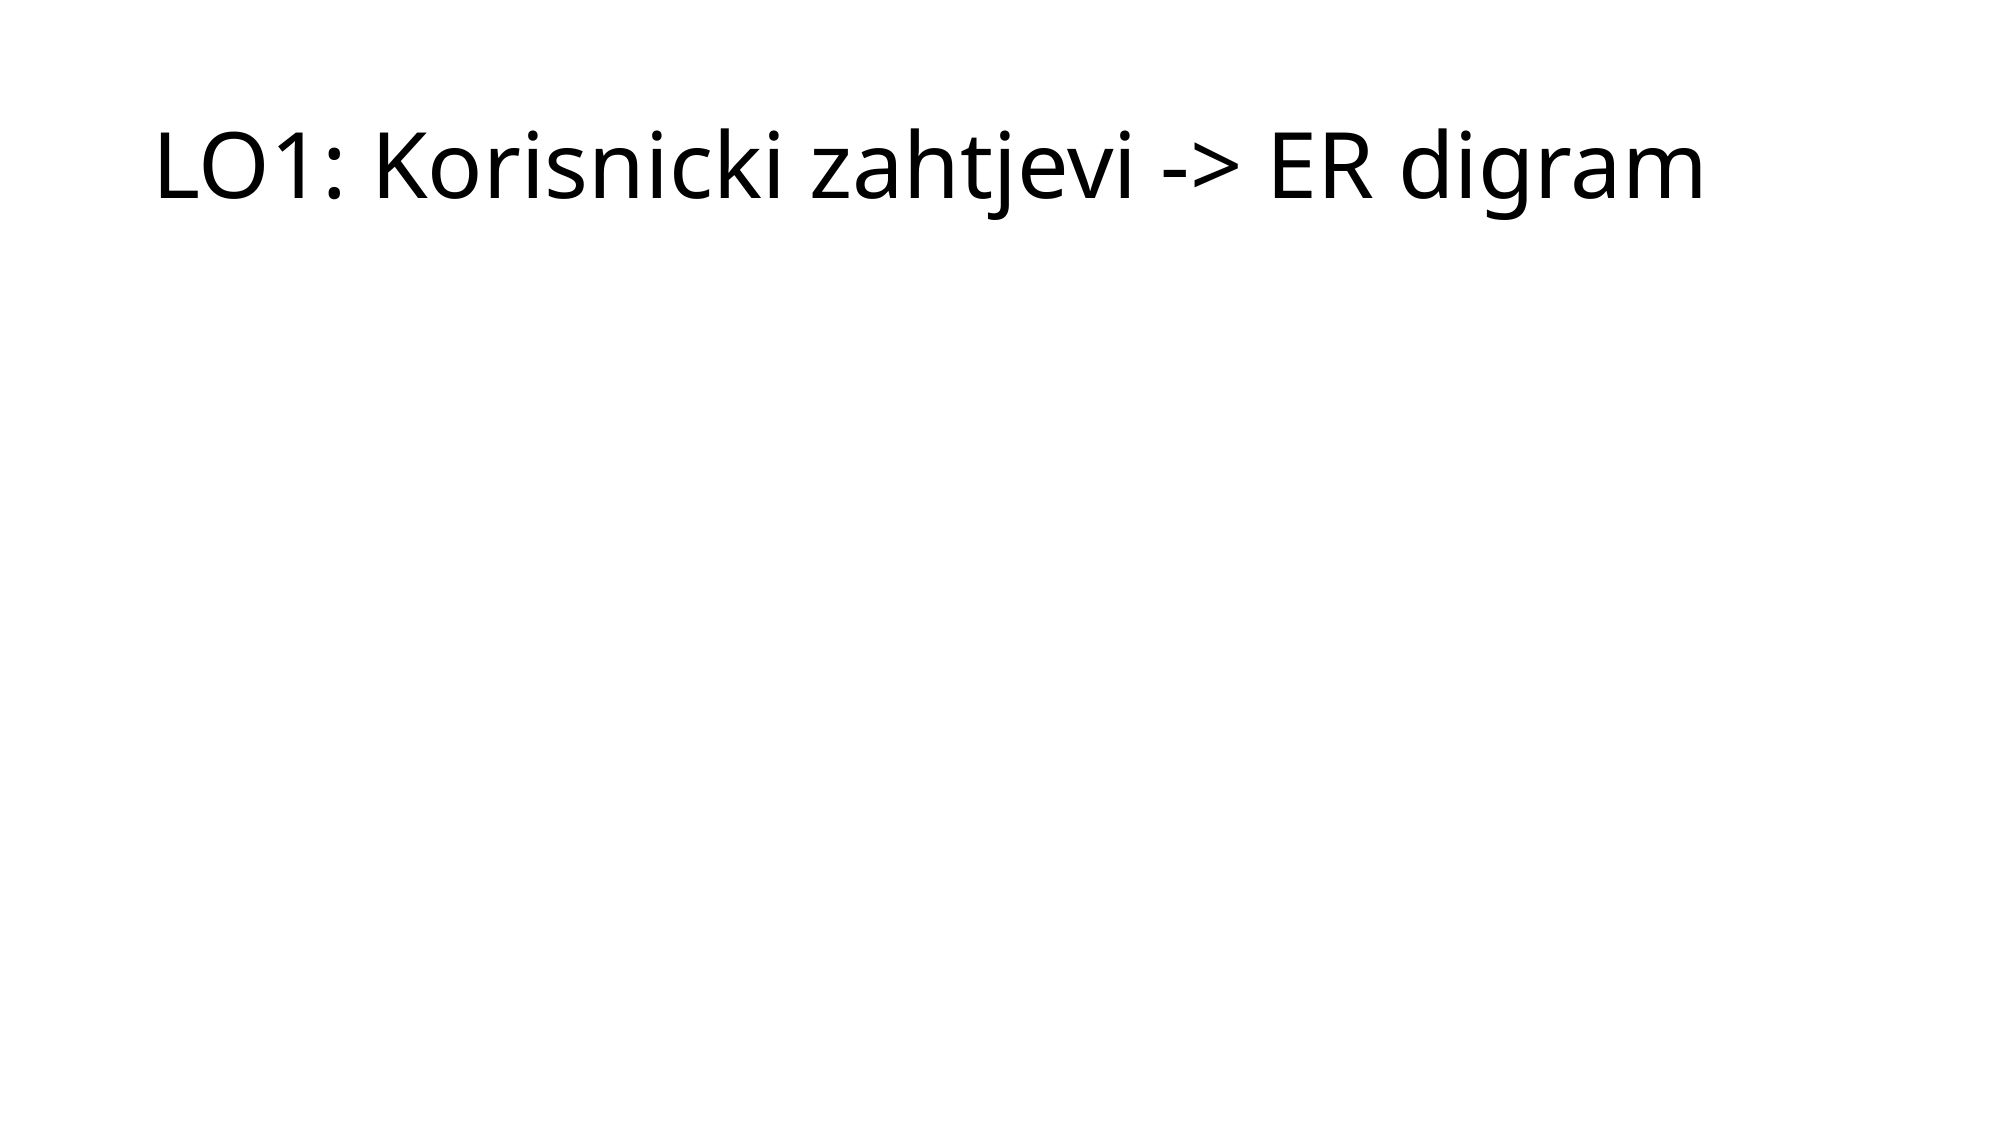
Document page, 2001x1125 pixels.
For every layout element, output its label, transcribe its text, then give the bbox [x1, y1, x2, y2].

title LO1: Korisnicki zahtjevi -> ER digram [137, 59, 1863, 278]
